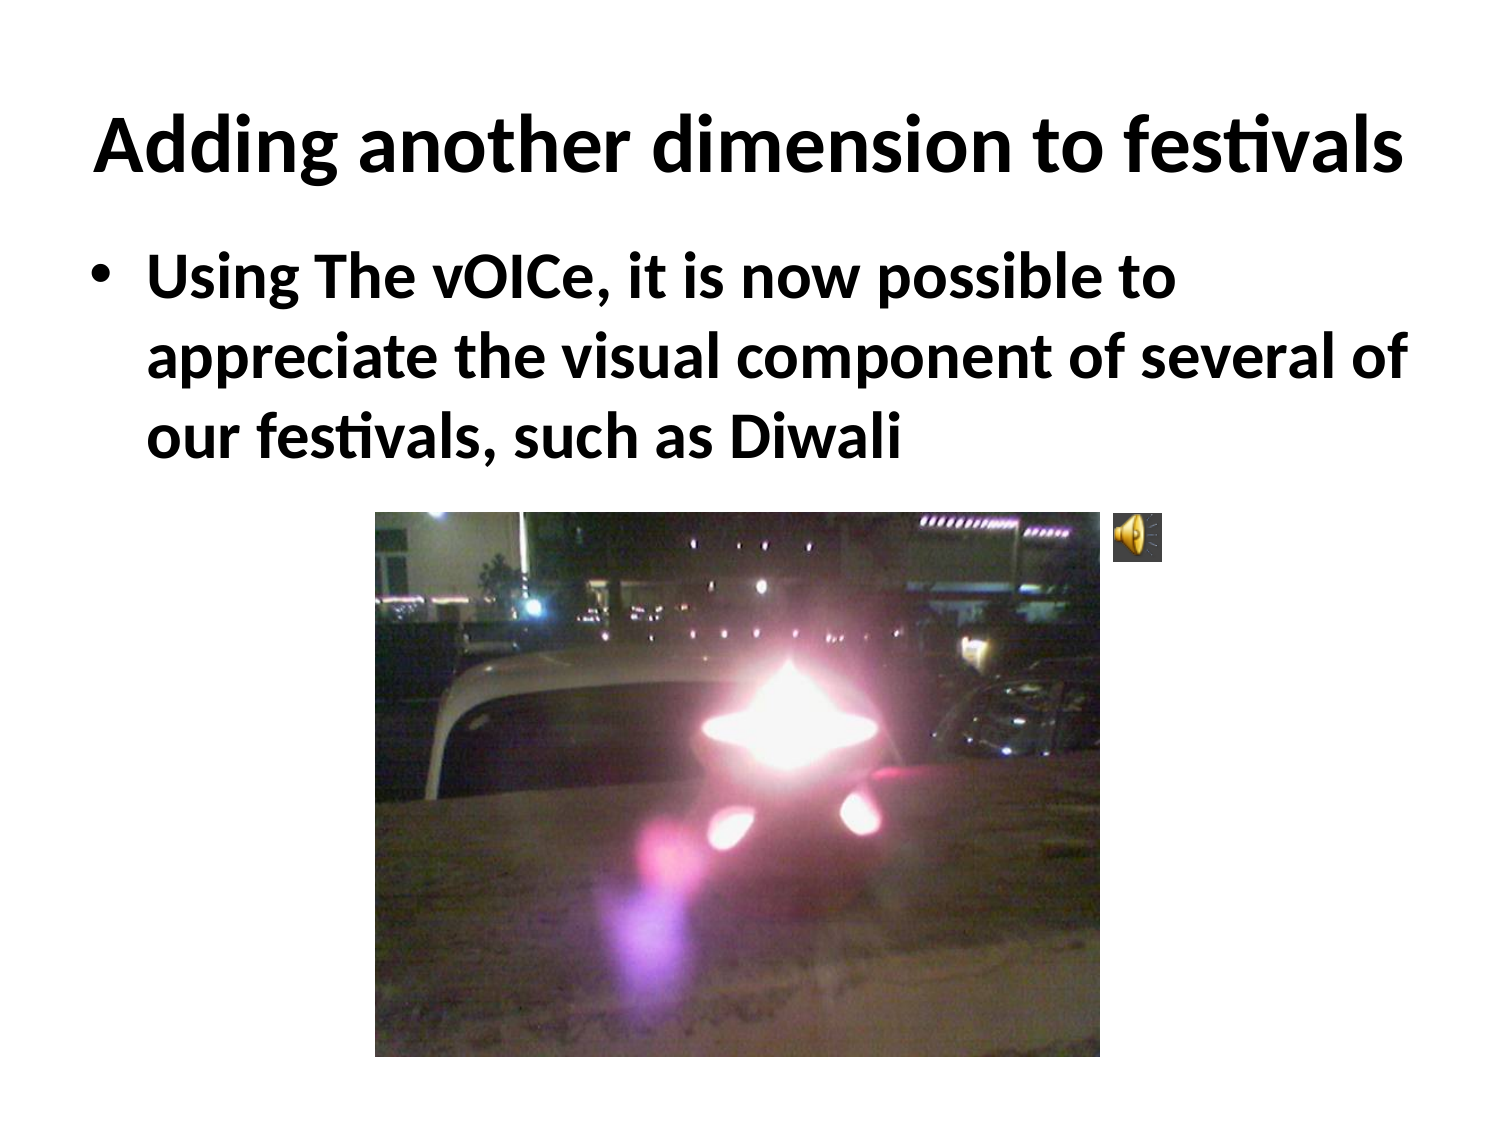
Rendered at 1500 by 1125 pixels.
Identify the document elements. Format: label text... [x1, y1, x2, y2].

picture [1112, 512, 1163, 563]
picture [374, 512, 1101, 1057]
text_box Adding another dimension to festivals [74, 45, 1425, 233]
text_box Using The vOICe, it is now possible to appreciate the visual component of several of our festivals, such as Diwali [74, 233, 1425, 638]
